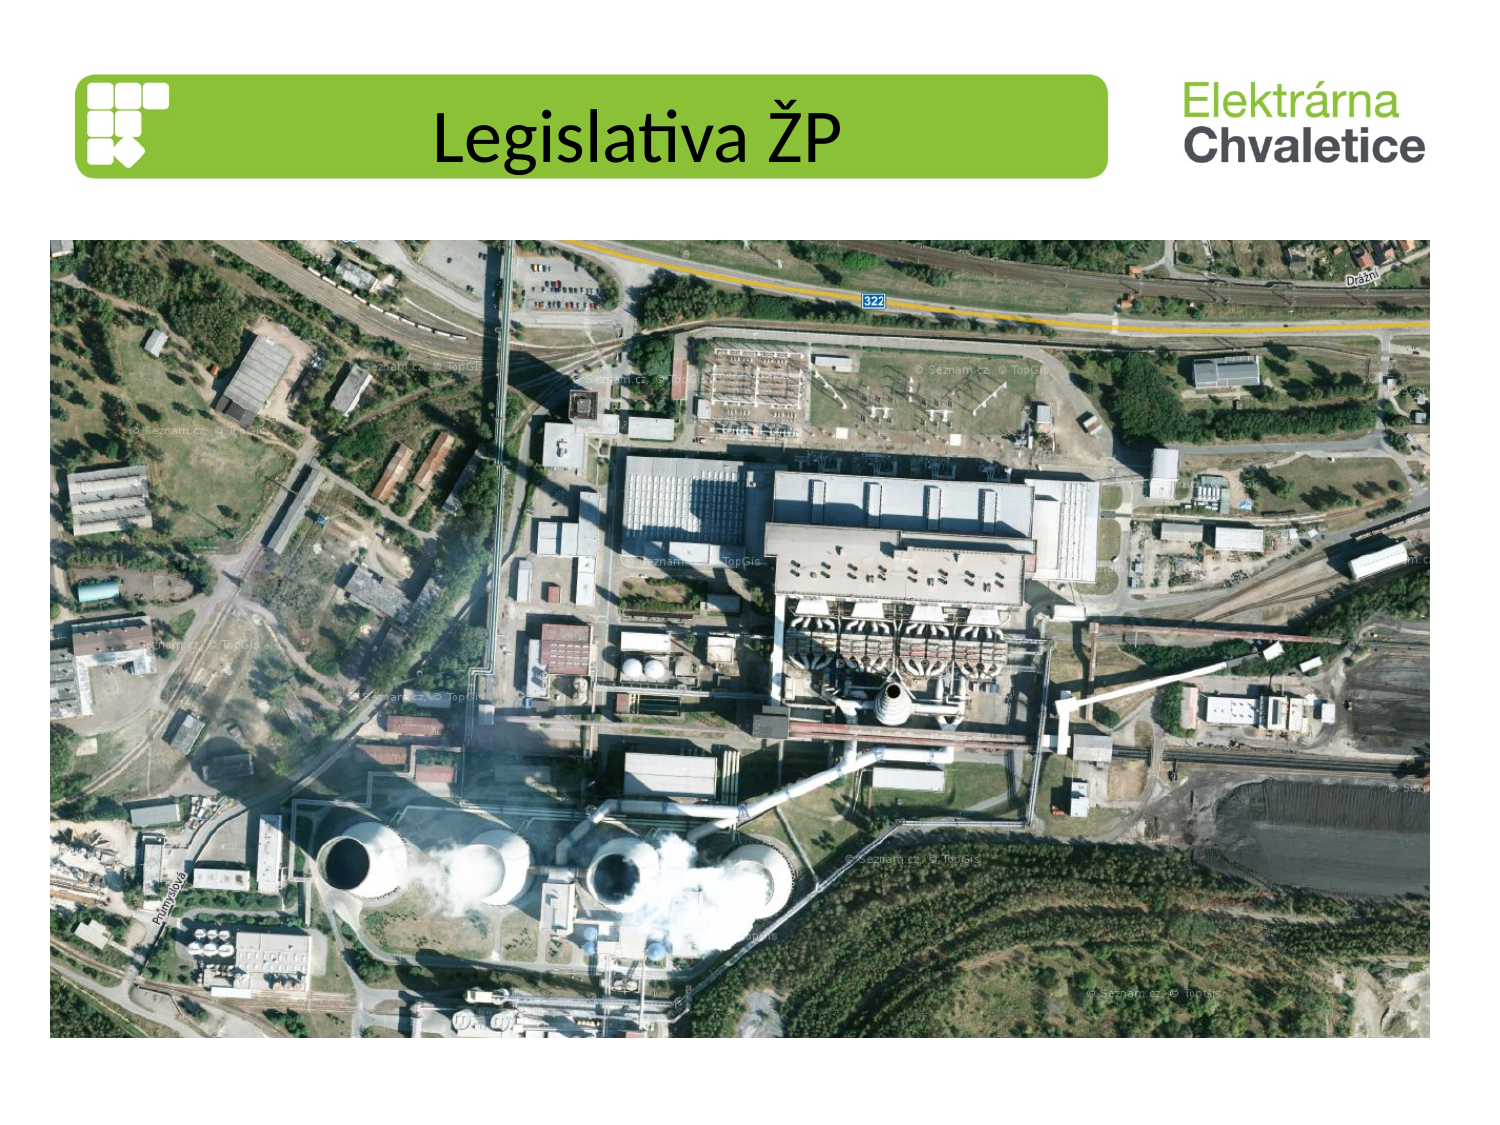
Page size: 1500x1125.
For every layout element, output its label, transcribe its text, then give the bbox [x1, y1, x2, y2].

title Legislativa ŽP [183, 78, 1093, 186]
picture [0, 0, 1500, 1125]
